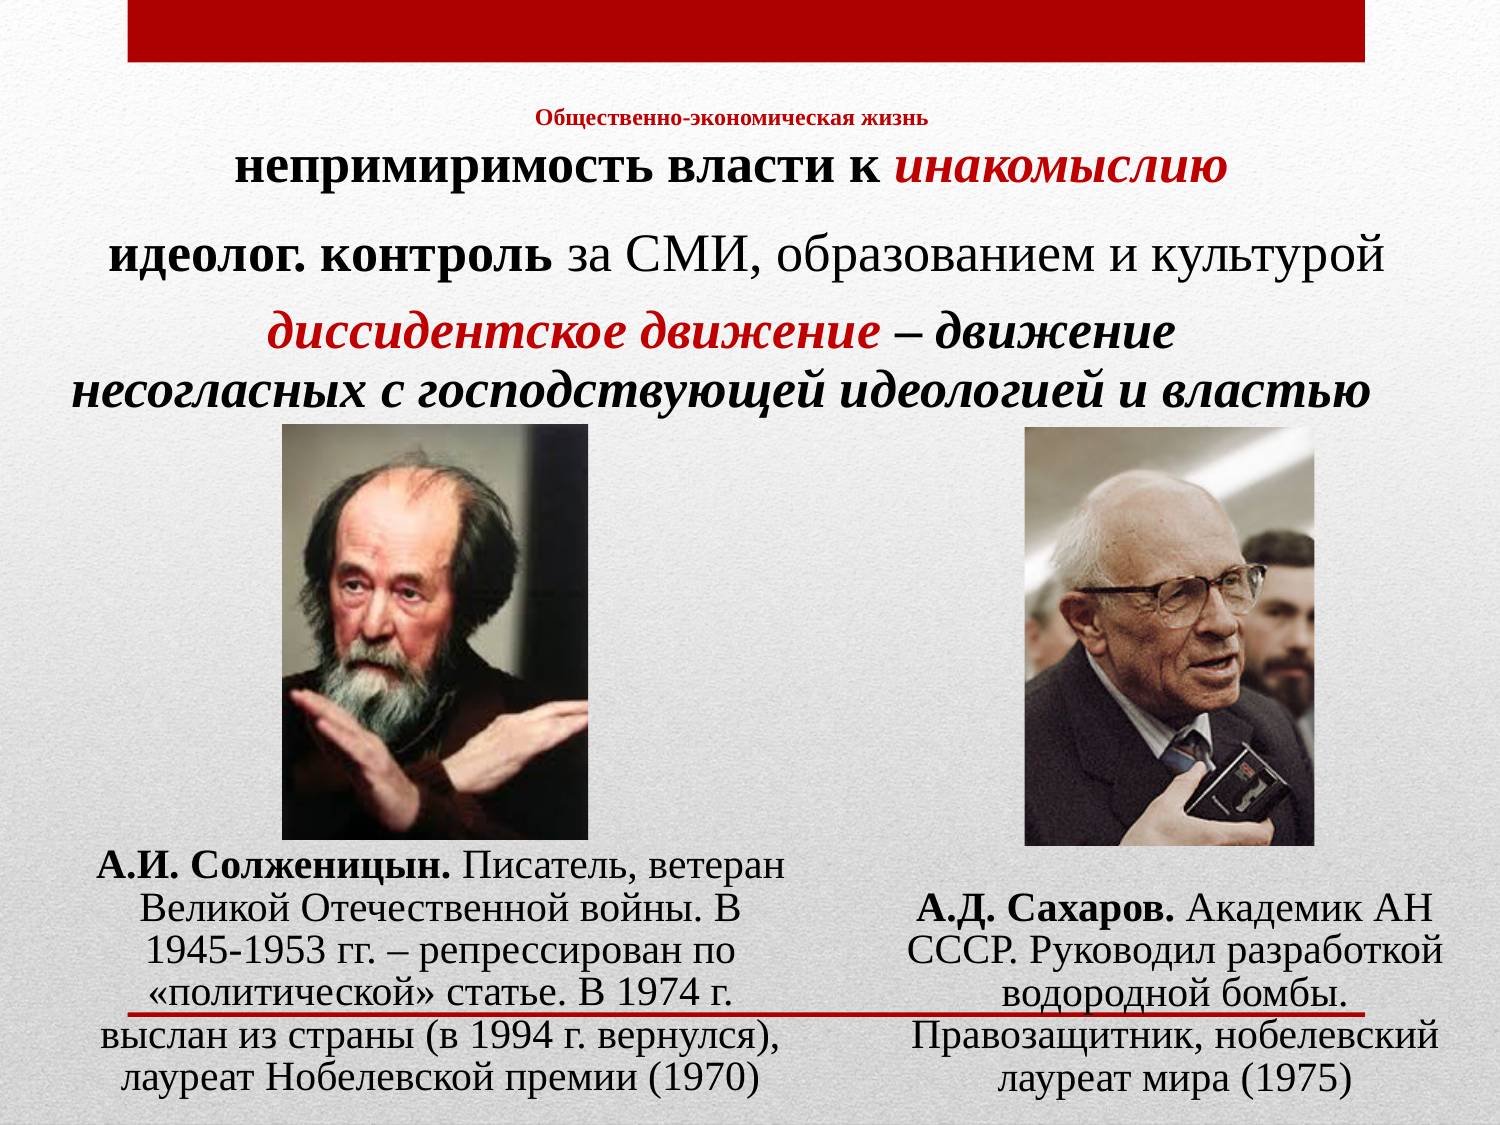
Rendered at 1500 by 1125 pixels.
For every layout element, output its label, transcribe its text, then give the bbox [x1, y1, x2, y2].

text_box А.Д. Сахаров. Академик АН СССР. Руководил разработкой водородной бомбы. Правозащитник, нобелевский лауреат мира (1975) [847, 880, 1500, 1108]
text_box диссидентское движение – движение несогласных с господствующей идеологией и властью [0, 294, 1456, 427]
picture [281, 423, 589, 841]
text_box А.И. Солженицын. Писатель, ветеран Великой Отечественной войны. В 1945-1953 гг. – репрессирован по «политической» статье. В 1974 г. выслан из страны (в 1994 г. вернулся), лауреат Нобелевской премии (1970) [76, 837, 805, 1107]
text_box непримиримость власти к инакомыслию [148, 121, 1315, 201]
picture [1023, 427, 1316, 847]
text_box идеолог. контроль за СМИ, образованием и культурой [35, 210, 1460, 290]
title Общественно-экономическая жизнь [56, 66, 1407, 138]
